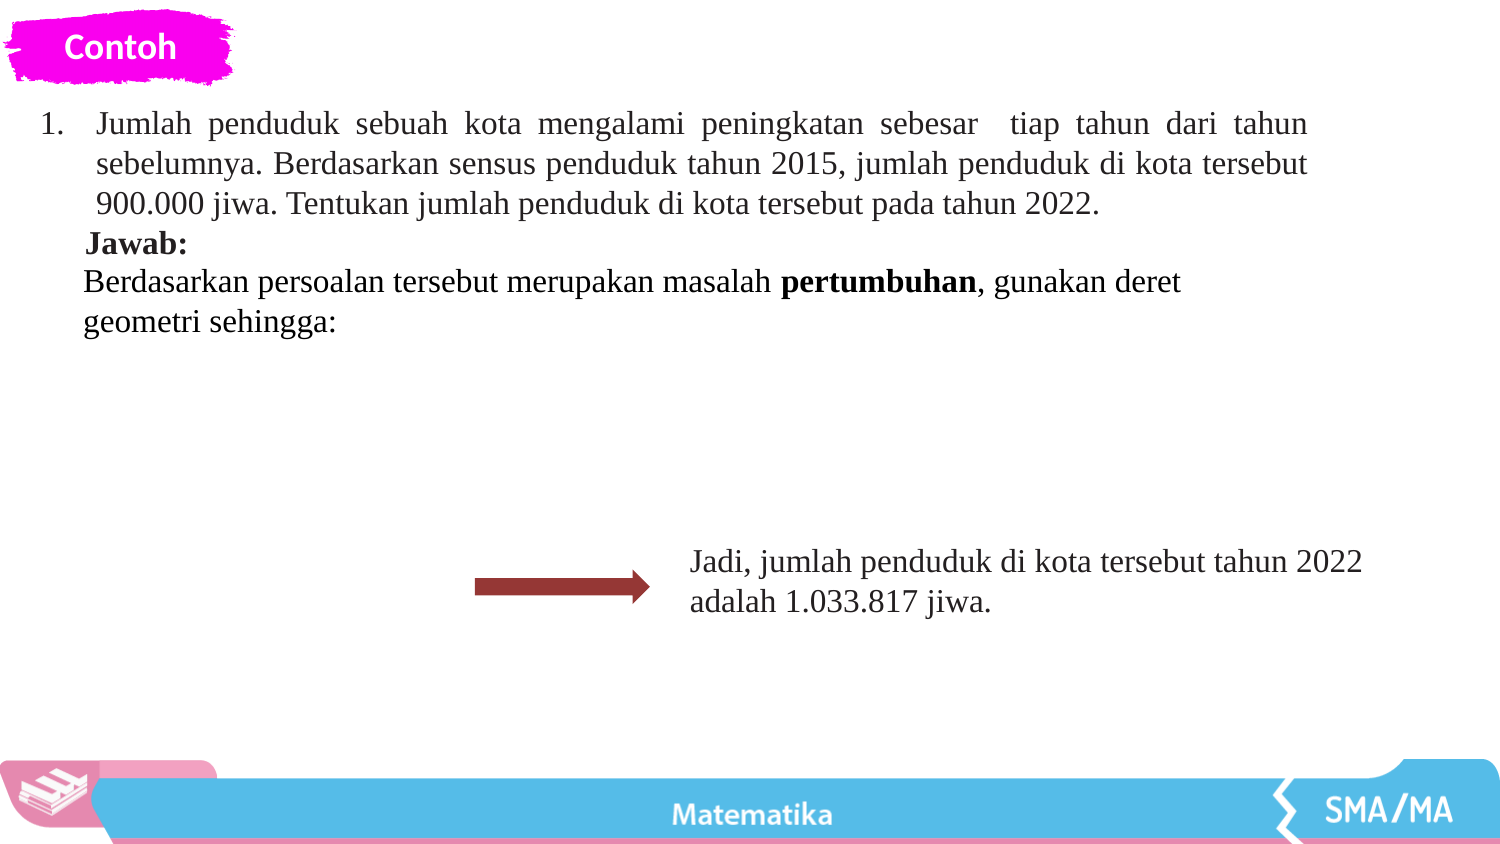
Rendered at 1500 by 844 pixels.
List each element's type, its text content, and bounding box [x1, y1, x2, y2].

picture [0, 759, 1500, 844]
text_box [472, 567, 653, 607]
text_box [1, 9, 237, 89]
text_box Jadi, jumlah penduduk di kota tersebut tahun 2022 adalah 1.033.817 jiwa. [674, 531, 1453, 627]
